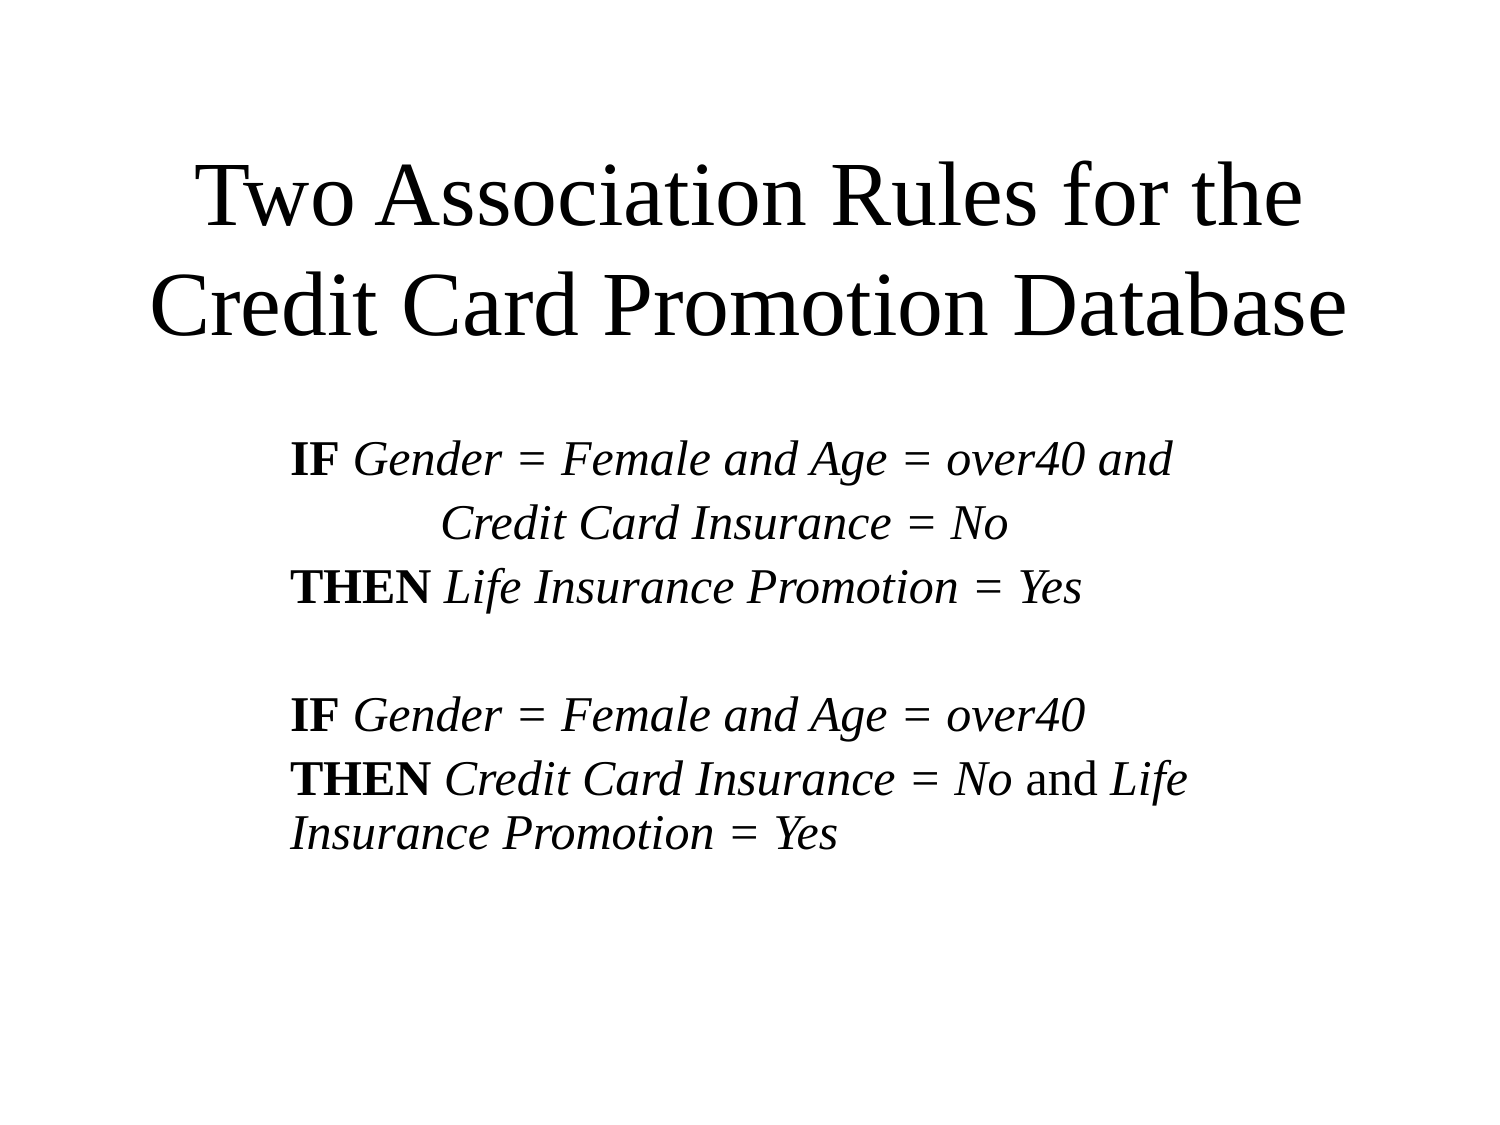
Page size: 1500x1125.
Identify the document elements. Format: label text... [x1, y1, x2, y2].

title Two Association Rules for the Credit Card Promotion Database [112, 149, 1388, 338]
subtitle IF Gender = Female and Age = over40 and Credit Card Insurance = No THEN Life Insurance Promotion = Yes IF Gender = Female and Age = over40 THEN Credit Card Insurance = No and Life Insurance Promotion = Yes [275, 425, 1375, 1013]
